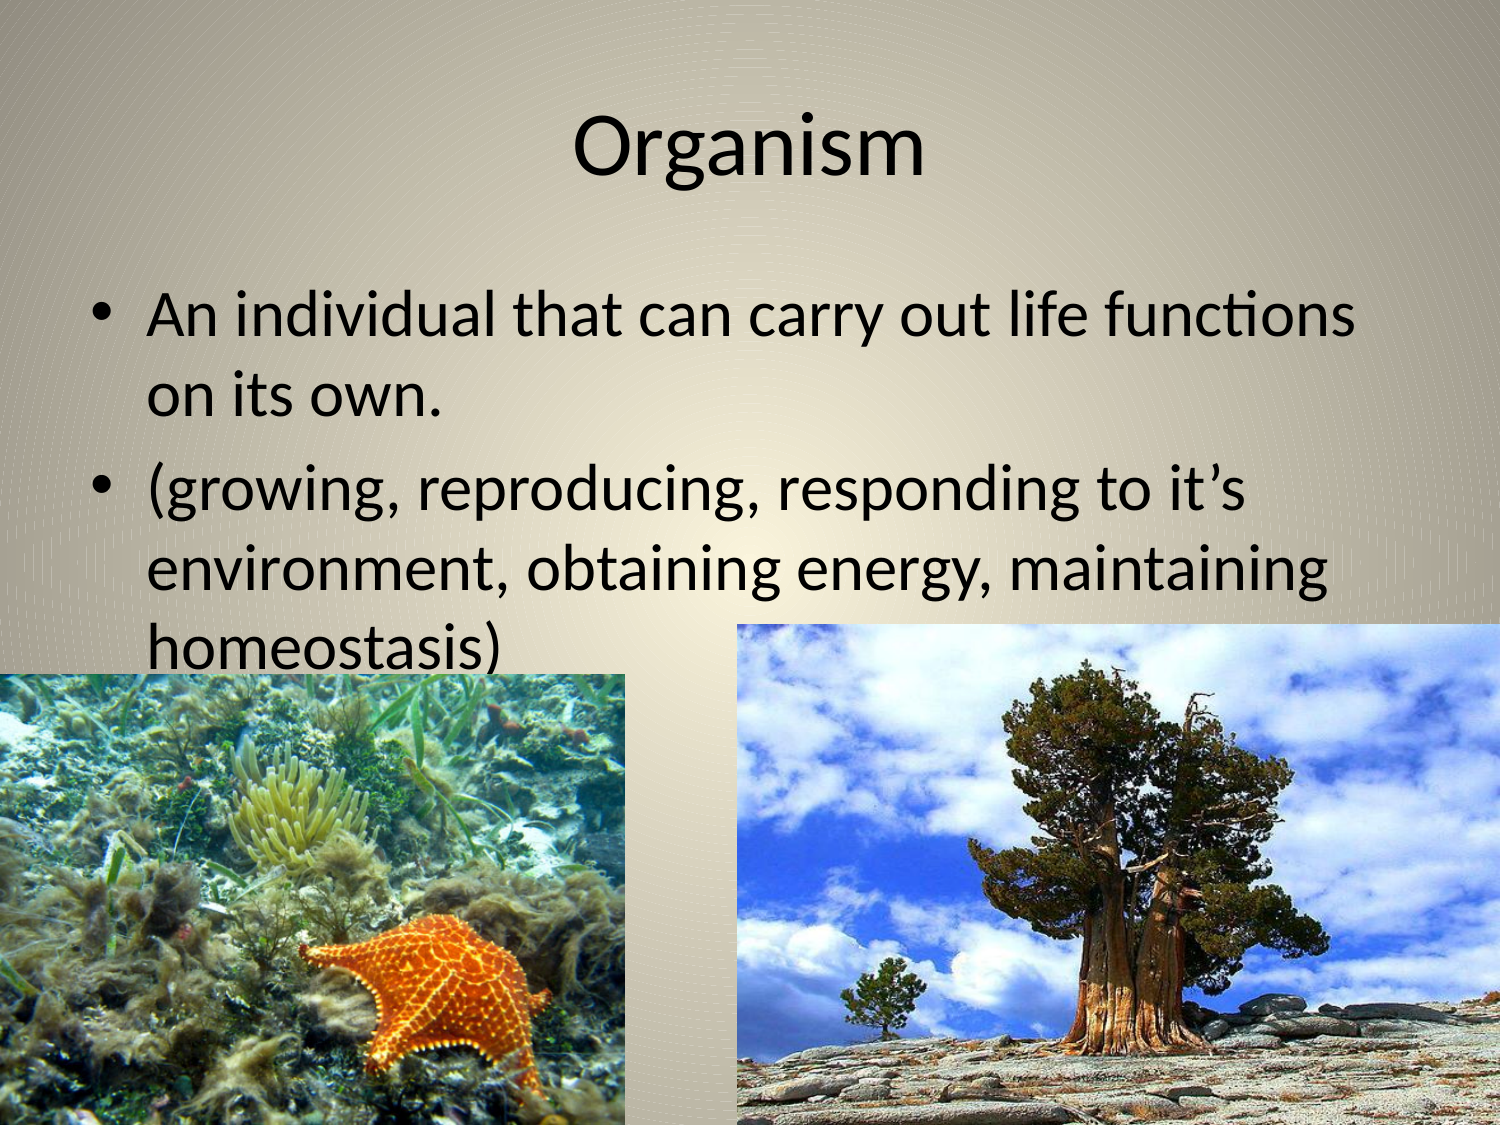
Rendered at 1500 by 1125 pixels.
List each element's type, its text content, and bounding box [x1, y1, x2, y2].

picture [737, 624, 1500, 1125]
list An individual that can carry out life functions on its own. (growing, reproducing, responding to it’s environment, obtaining energy, maintaining homeostasis) [75, 262, 1425, 1005]
picture [0, 674, 626, 1125]
title Organism [75, 45, 1425, 233]
